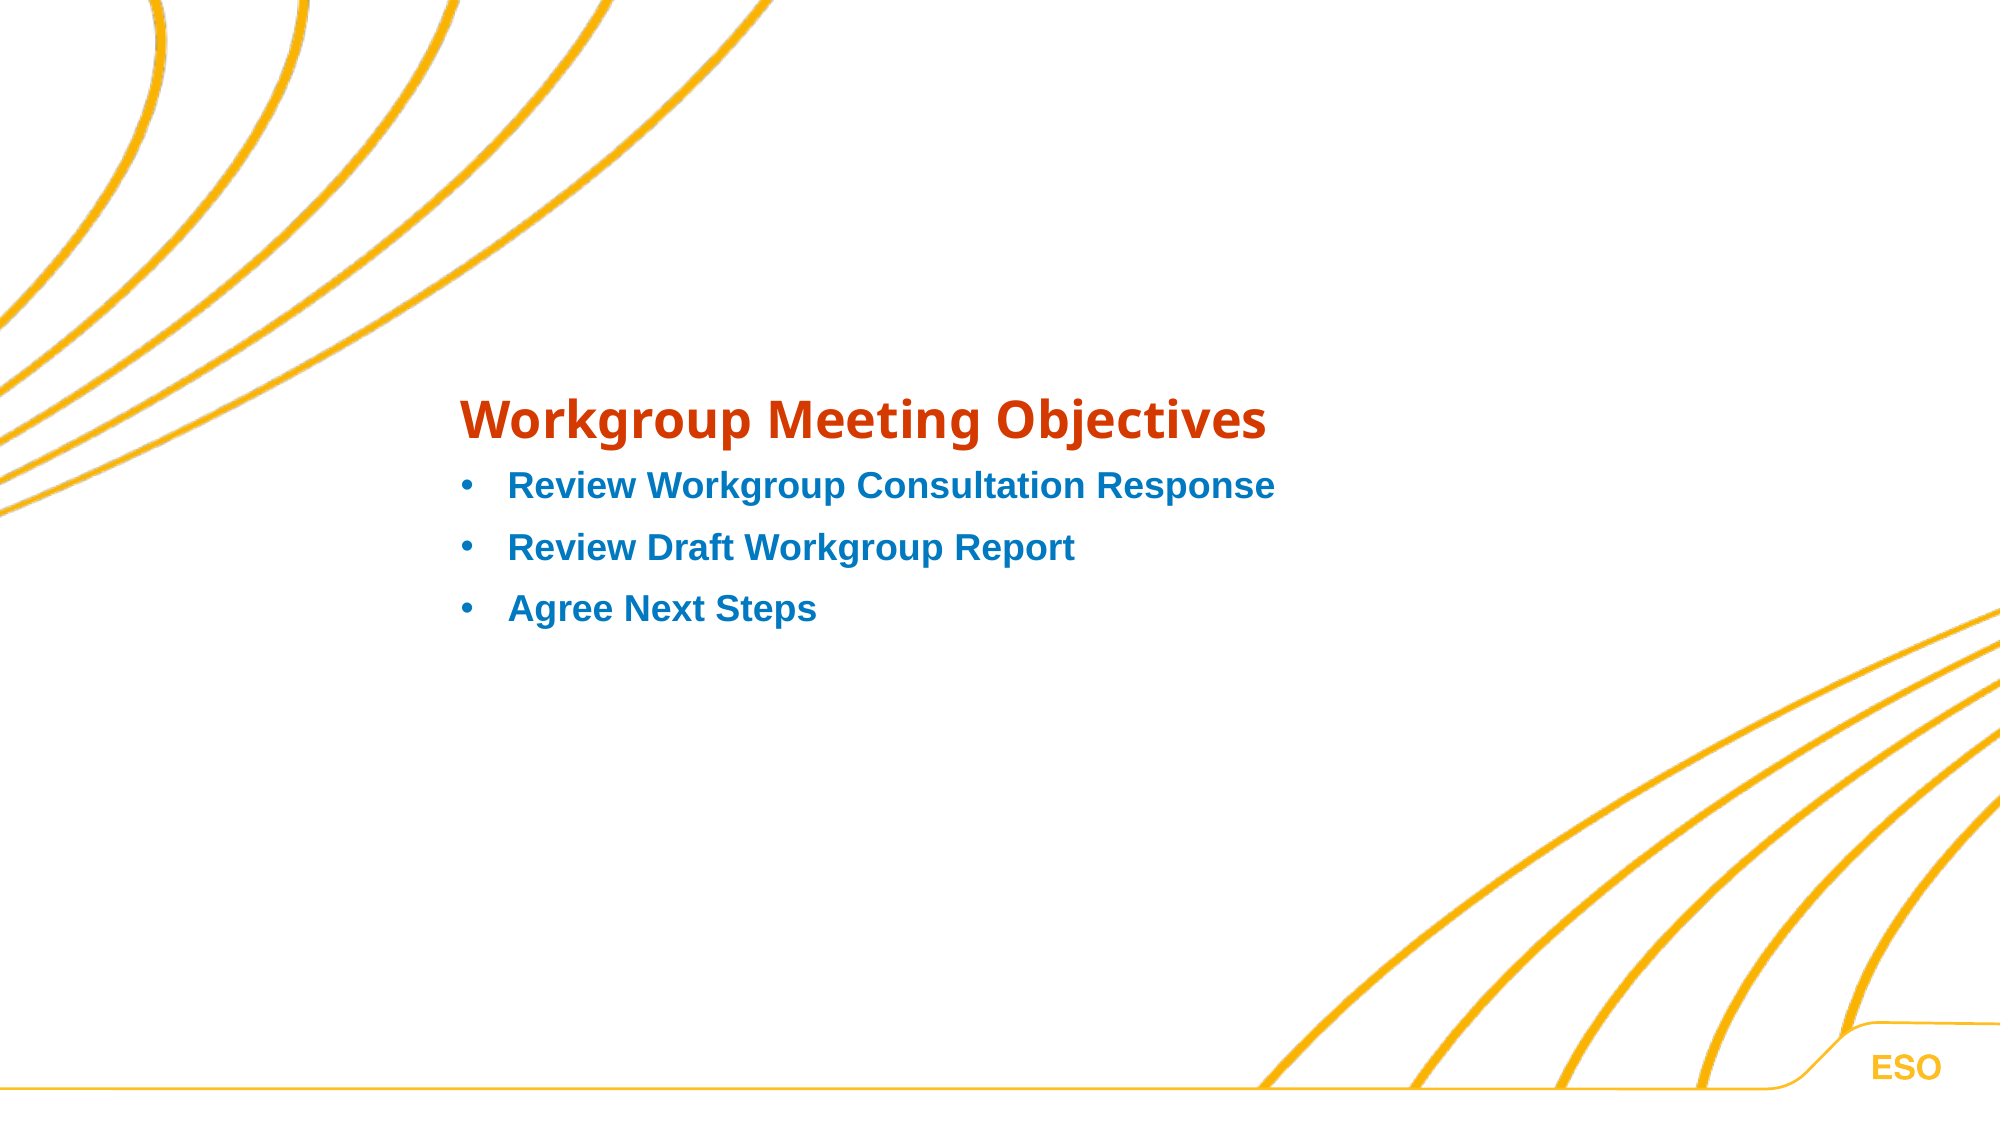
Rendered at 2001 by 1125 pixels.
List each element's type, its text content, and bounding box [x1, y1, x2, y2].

picture [1873, 1054, 1941, 1080]
picture [1126, 488, 2000, 1087]
text_box Review Workgroup Consultation Response Review Draft Workgroup Report Agree Next Steps [445, 458, 1608, 735]
list Workgroup Meeting Objectives [445, 386, 1532, 458]
picture [0, 0, 874, 637]
